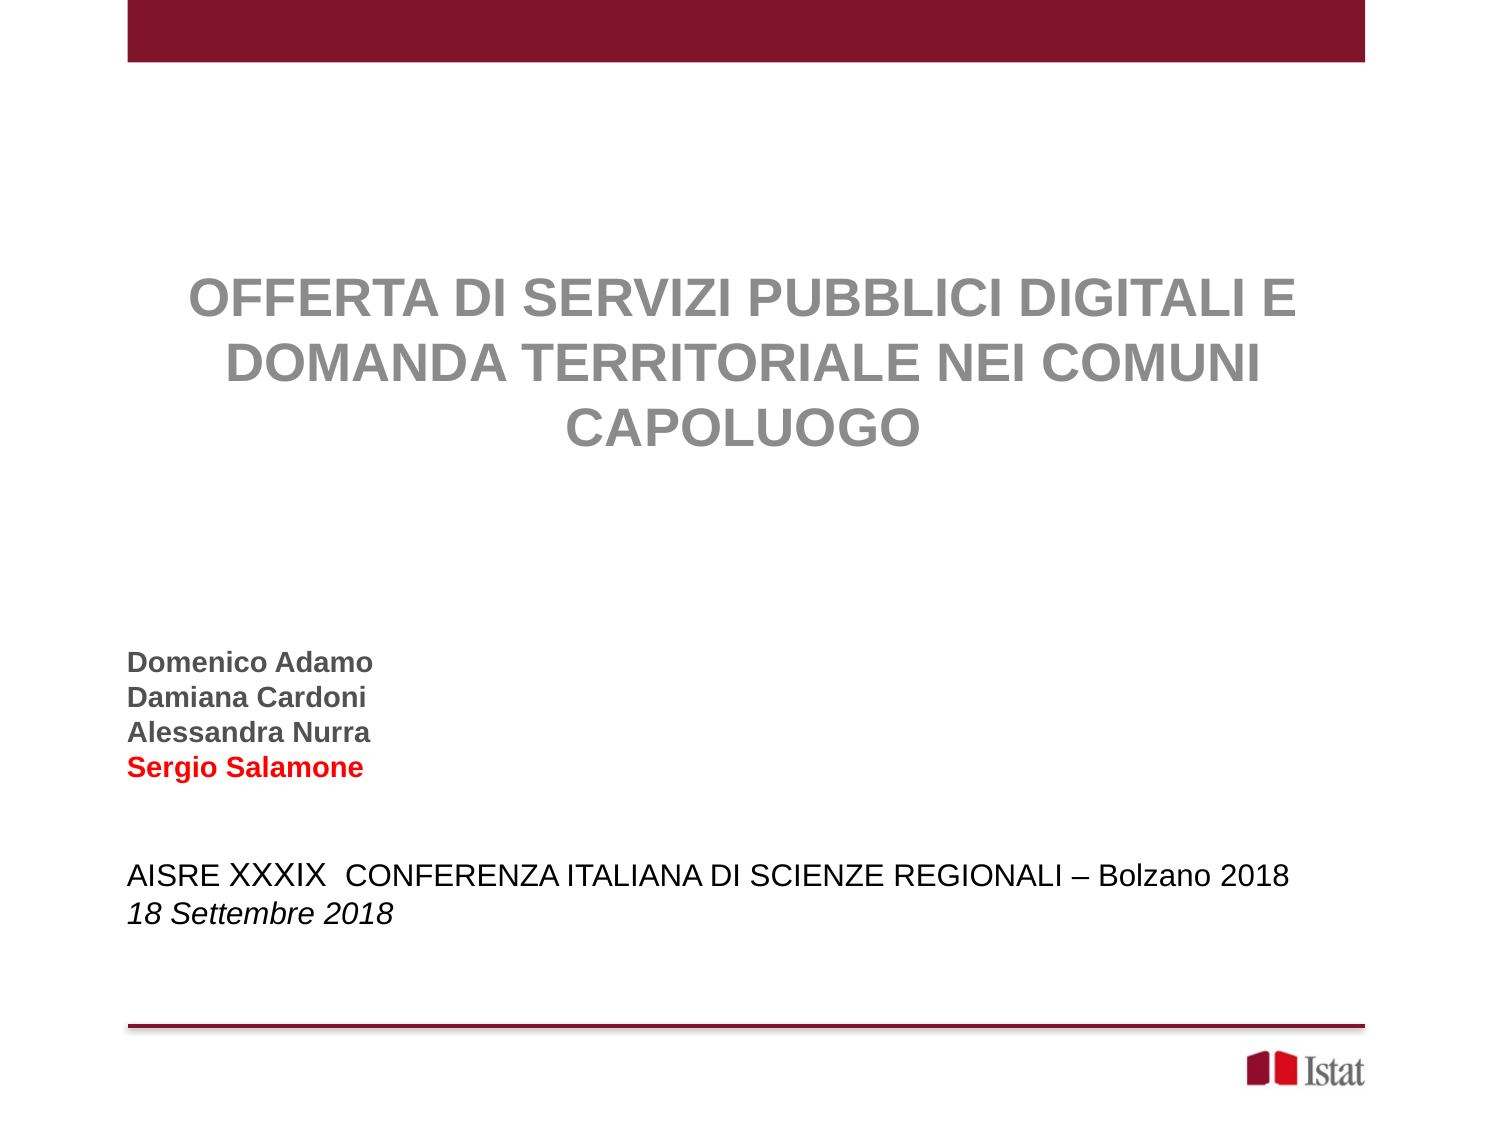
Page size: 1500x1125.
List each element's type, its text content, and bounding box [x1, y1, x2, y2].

text_box Domenico Adamo Damiana Cardoni Alessandra Nurra Sergio Salamone AISRE XXXIX CONFERENZA ITALIANA DI SCIENZE REGIONALI – Bolzano 2018 18 Settembre 2018 [112, 386, 1351, 938]
slide_number 1 [1074, 1042, 1425, 1103]
subtitle OFFERTA DI SERVIZI PUBBLICI DIGITALI E DOMANDA TERRITORIALE NEI COMUNI CAPOLUOGO [112, 255, 1376, 386]
